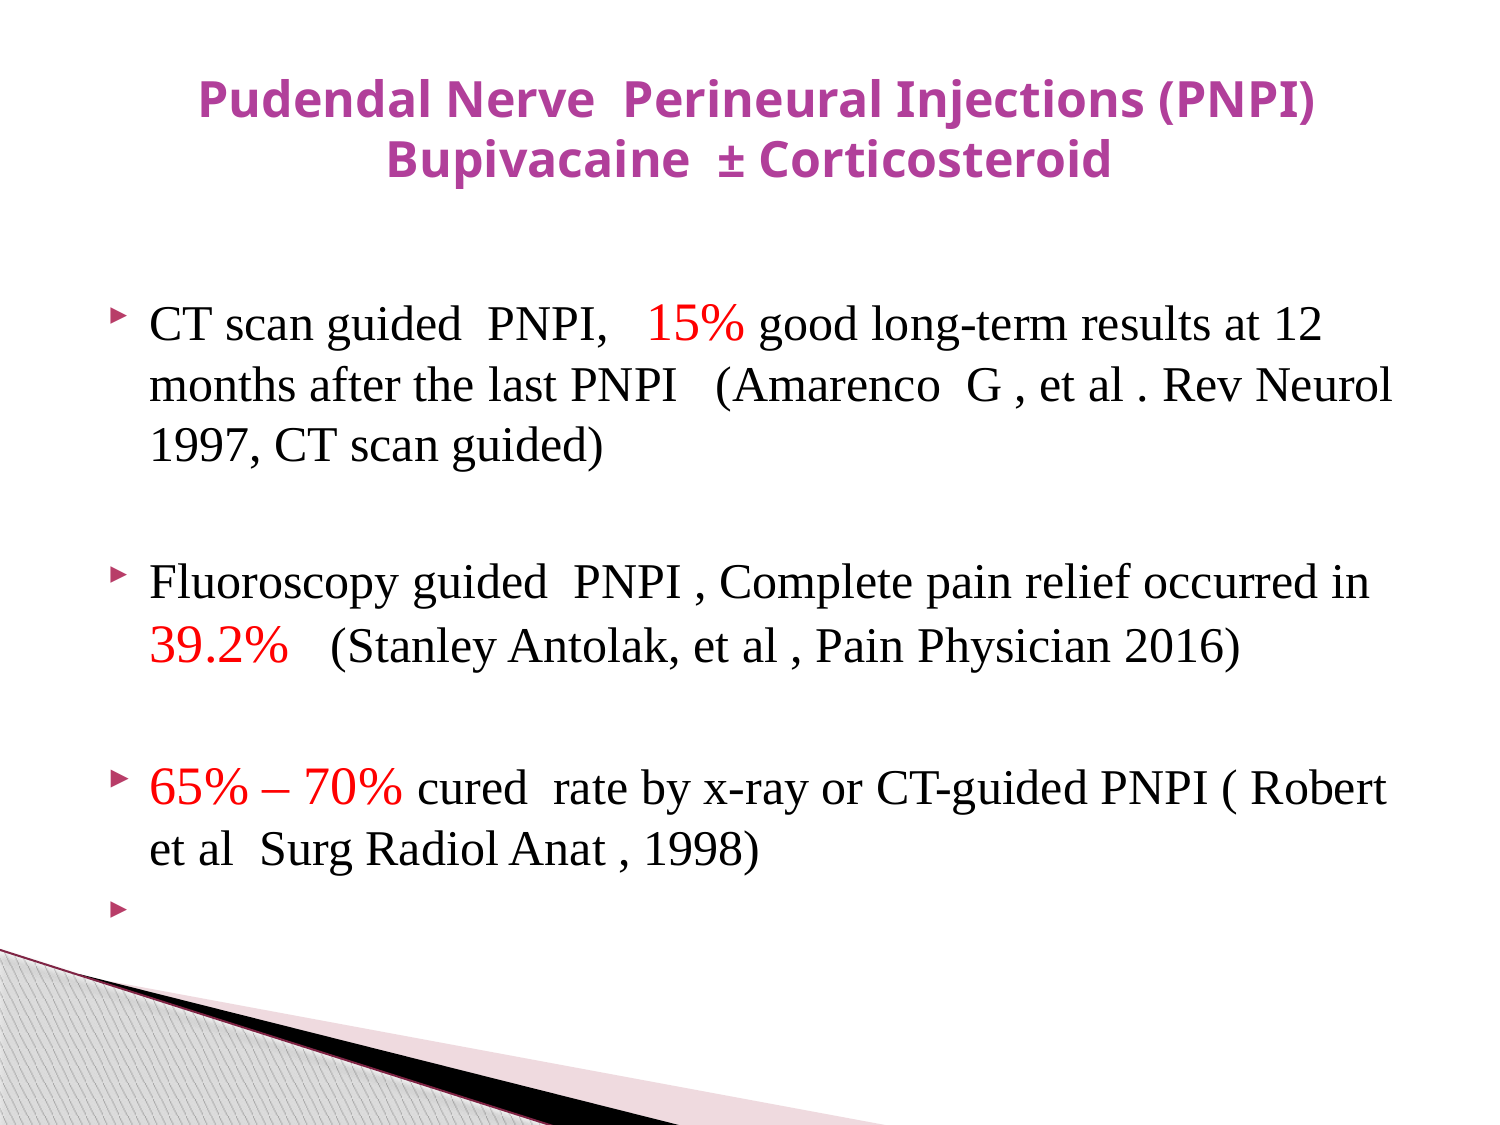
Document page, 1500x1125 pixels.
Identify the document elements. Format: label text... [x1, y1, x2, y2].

title Pudendal Nerve Perineural Injections (PNPI) Bupivacaine ± Corticosteroid [75, 45, 1425, 211]
list CT scan guided PNPI, 15% good long-term results at 12 months after the last PNPI (Amarenco G , et al . Rev Neurol 1997, CT scan guided) Fluoroscopy guided PNPI , Complete pain relief occurred in 39.2% (Stanley Antolak, et al , Pain Physician 2016) 65% – 70% cured rate by x-ray or CT-guided PNPI ( Robert et al Surg Radiol Anat , 1998) [75, 211, 1425, 986]
